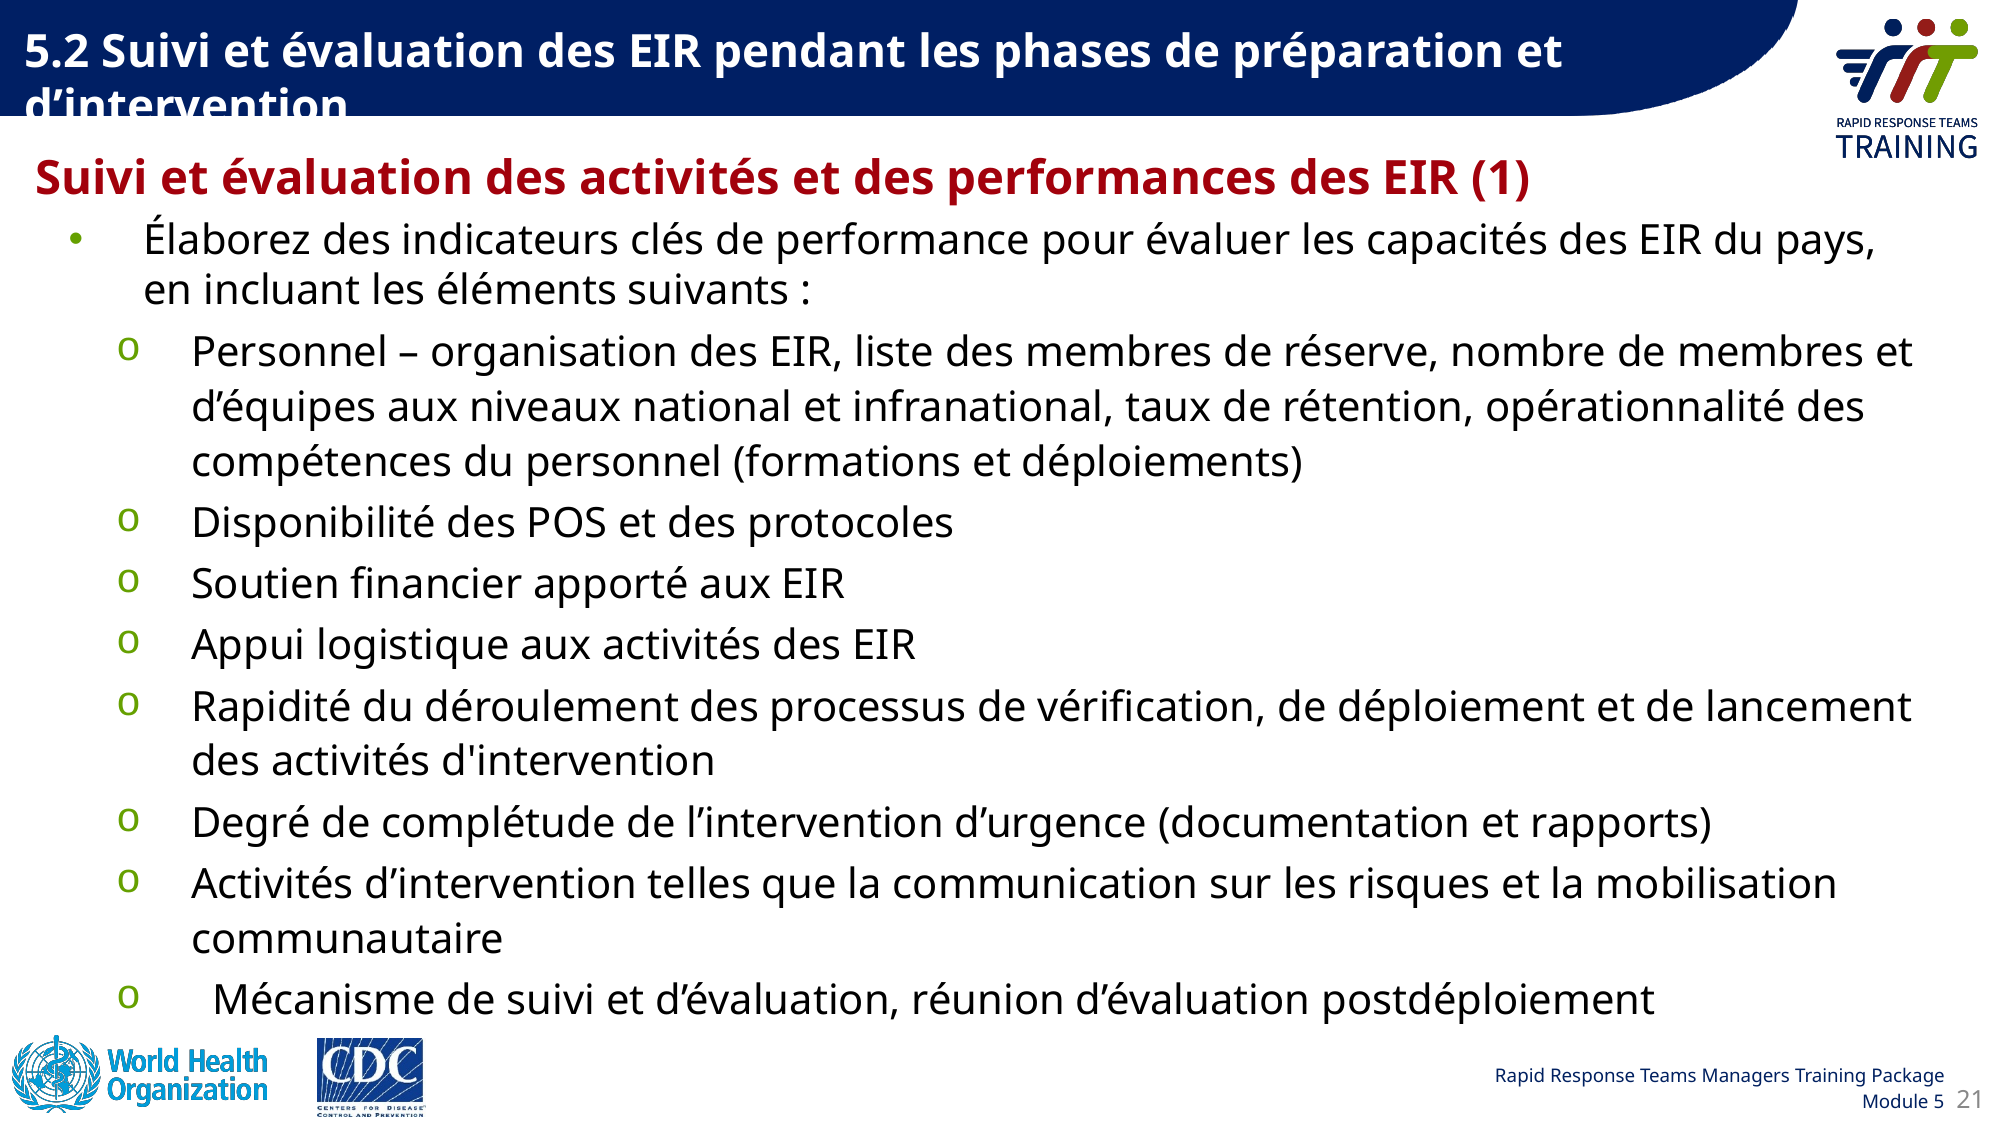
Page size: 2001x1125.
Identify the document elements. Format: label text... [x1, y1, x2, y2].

picture [24, 1054, 36, 1087]
picture [194, 1051, 200, 1058]
picture [22, 1062, 26, 1077]
picture [317, 1051, 426, 1117]
title Suivi et évaluation des activités et des performances des EIR (1) [27, 130, 1829, 229]
text_box 21 [1557, 1075, 1993, 1121]
list 5.2 Suivi et évaluation des EIR pendant les phases de préparation et d’intervention [16, 14, 1840, 118]
picture [12, 1035, 54, 1068]
picture [46, 1056, 54, 1062]
picture [34, 1054, 43, 1078]
picture [1835, 19, 1978, 167]
picture [40, 1062, 47, 1070]
picture [30, 1083, 37, 1091]
picture [0, 0, 1800, 116]
picture [36, 1088, 78, 1105]
picture [71, 1053, 90, 1091]
picture [163, 1051, 173, 1062]
picture [113, 1051, 117, 1061]
picture [50, 1108, 62, 1113]
picture [133, 1051, 157, 1060]
picture [12, 1083, 48, 1113]
picture [258, 1051, 267, 1056]
picture [64, 1051, 267, 1113]
list Élaborez des indicateurs clés de performance pour évaluer les capacités des EIR du pays, en incluant les éléments suivants : Personnel – organisation des EIR, liste des membres de réserve, nombre de membres et d’équipes aux niveaux national et infranational, taux de rétention, opérationnalité des compétences du personnel (formations et déploiements) Disponibilité des POS et des protocoles Soutien financier apporté aux EIR Appui logistique aux activités des EIR Rapidité du déroulement des processus de vérification, de déploiement et de lancement des activités d'intervention Degré de complétude de l’intervention d’urgence (documentation et rapports) Activités d’intervention telles que la communication sur les risques et la mobilisation communautaire Mécanisme de suivi et d’évaluation, réunion d’évaluation postdéploiement [57, 205, 1943, 1051]
